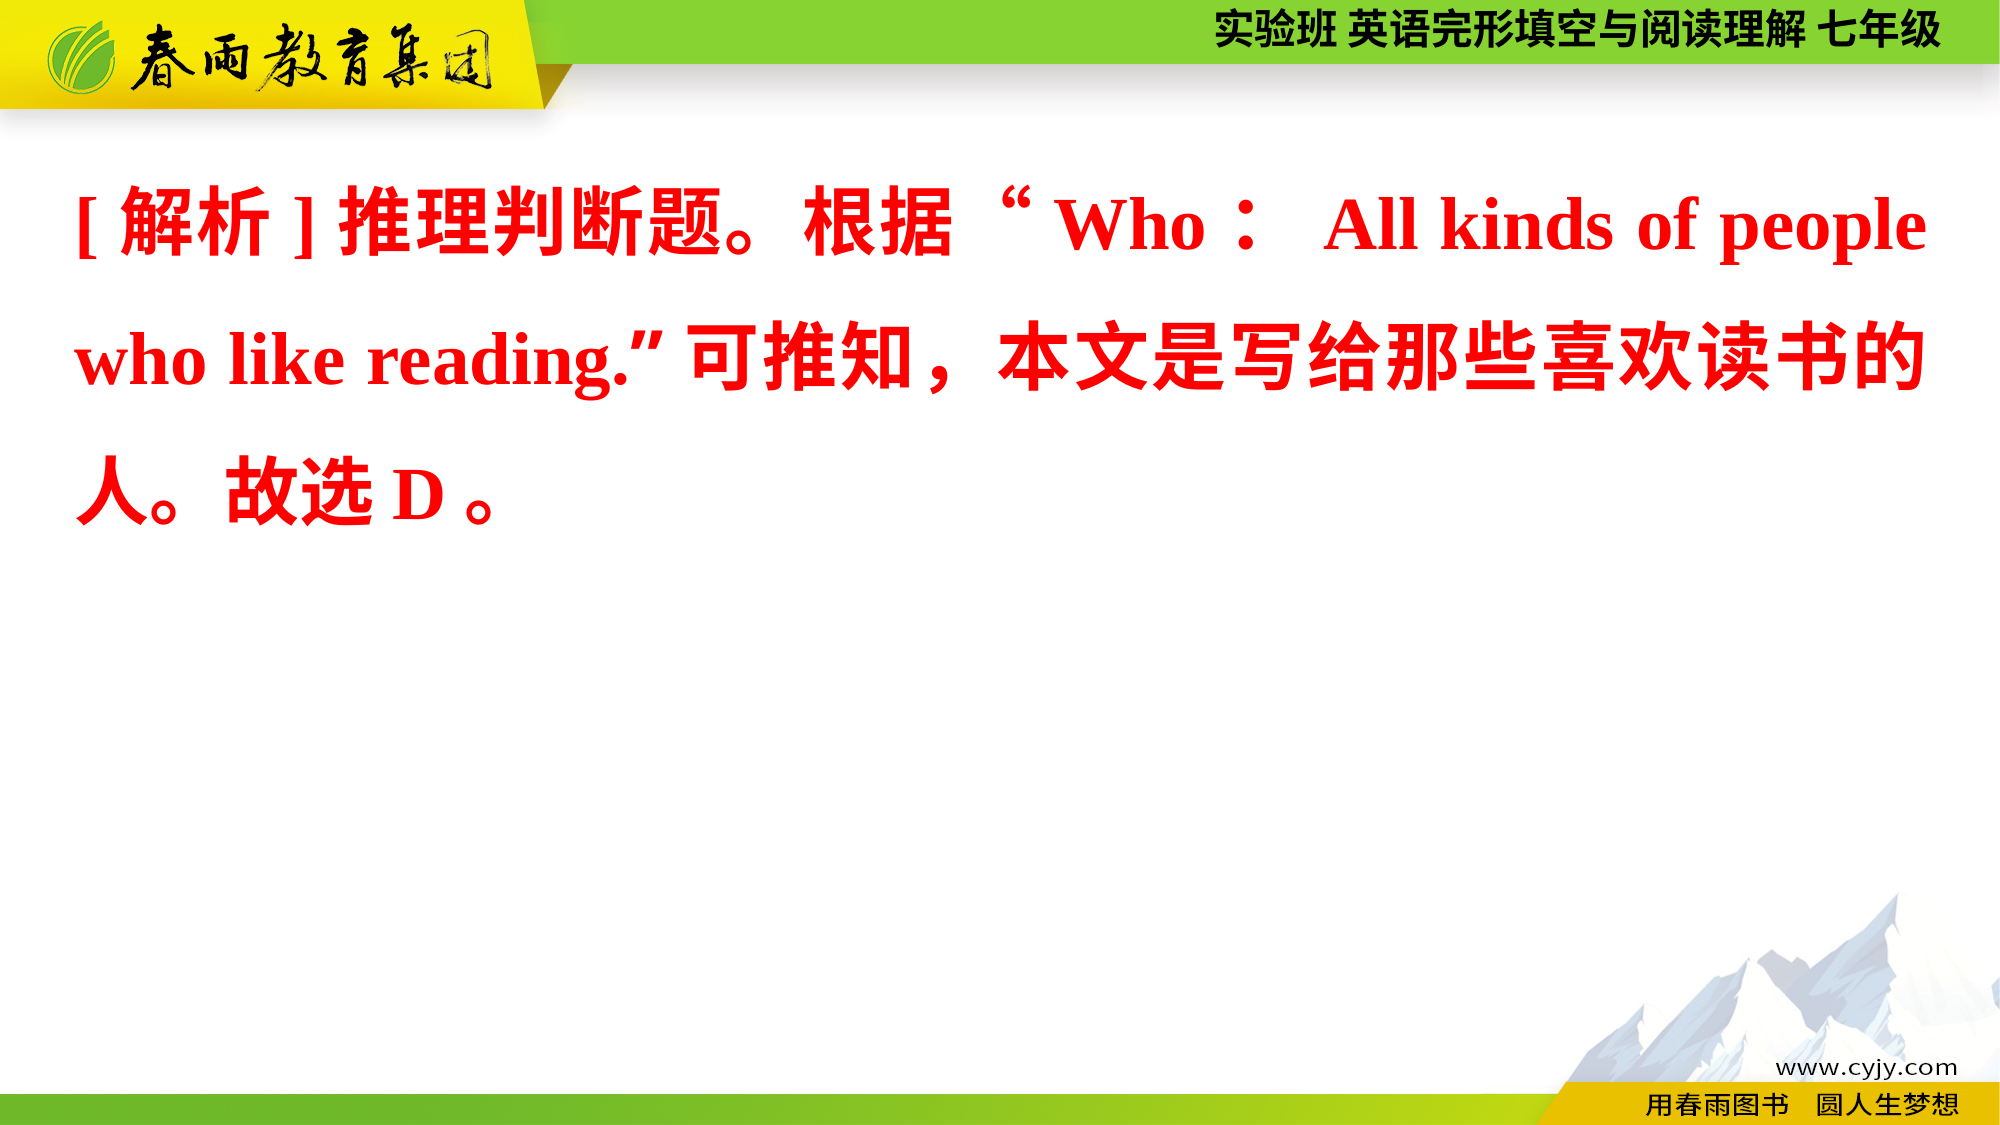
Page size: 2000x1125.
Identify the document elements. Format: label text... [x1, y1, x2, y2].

picture [0, 0, 2000, 1125]
list [解析]推理判断题。根据“Who：All kinds of people who like reading.”可推知，本文是写给那些喜欢读书的人。故选D。 [59, 122, 1944, 530]
